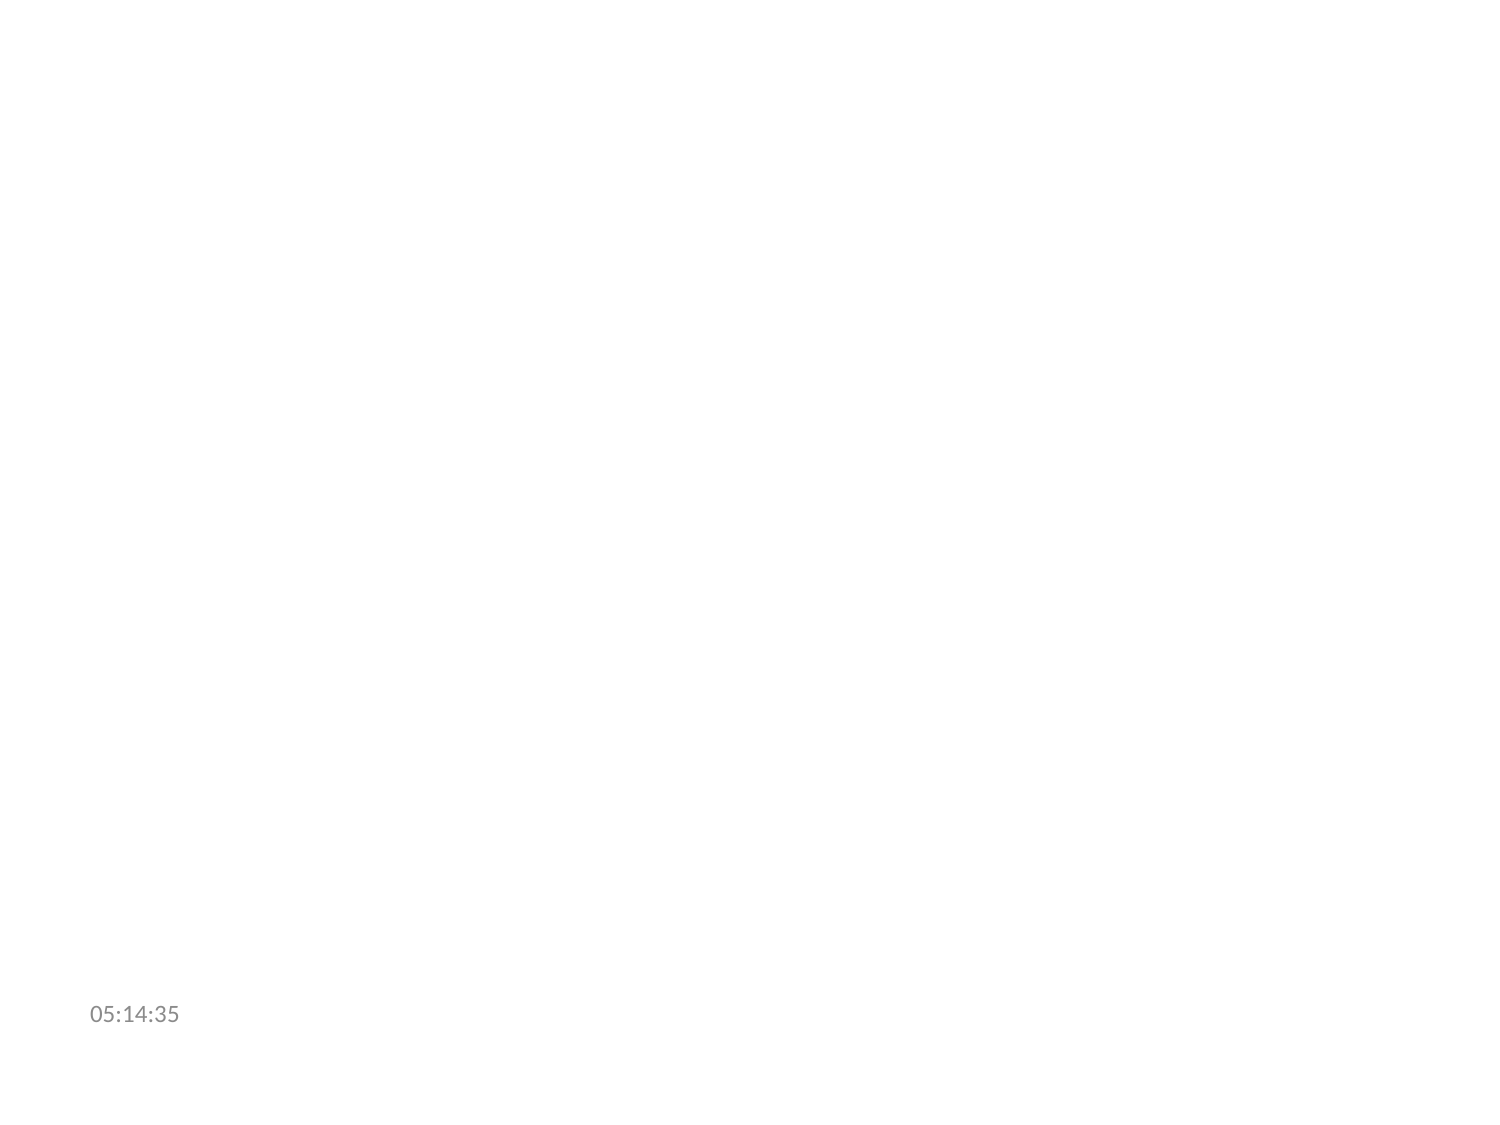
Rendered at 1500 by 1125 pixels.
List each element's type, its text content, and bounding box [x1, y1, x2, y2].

text_box 15:35:09 [75, 982, 425, 1043]
